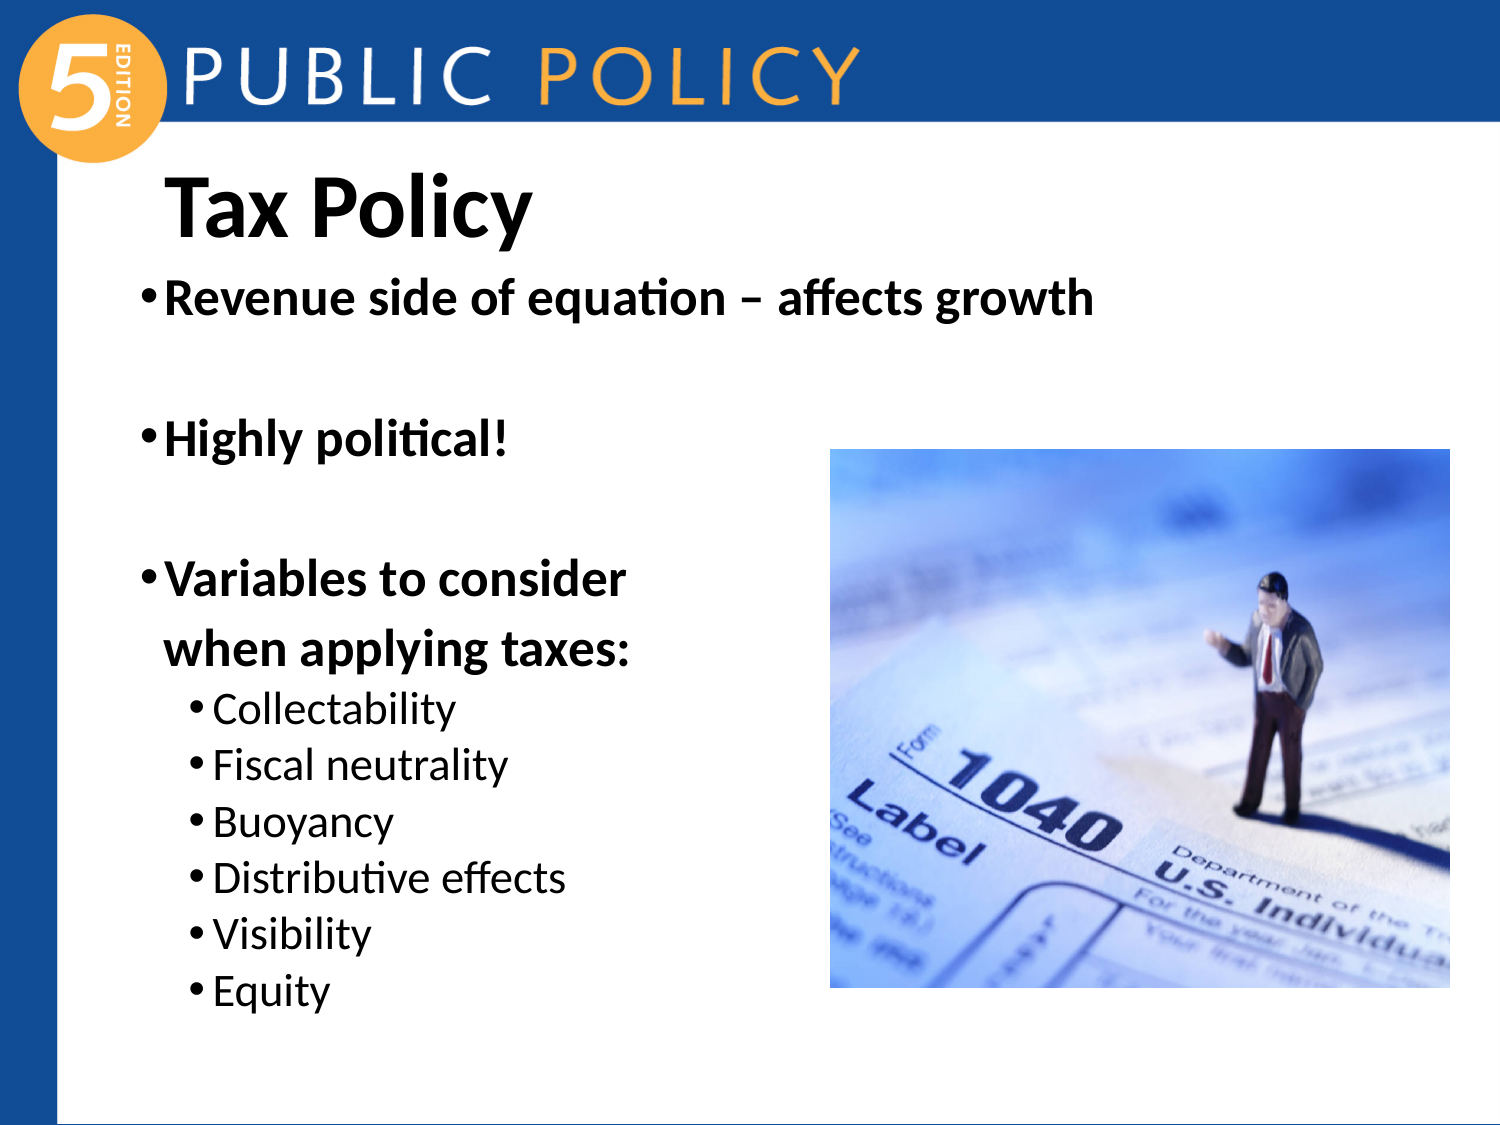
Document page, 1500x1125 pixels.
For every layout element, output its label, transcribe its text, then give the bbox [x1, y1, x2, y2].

list Revenue side of equation – affects growth Highly political! Variables to consider when applying taxes: Collectability Fiscal neutrality Buoyancy Distributive effects Visibility Equity [125, 262, 1425, 1025]
picture [0, 0, 1500, 1125]
title Tax Policy [150, 112, 1425, 262]
